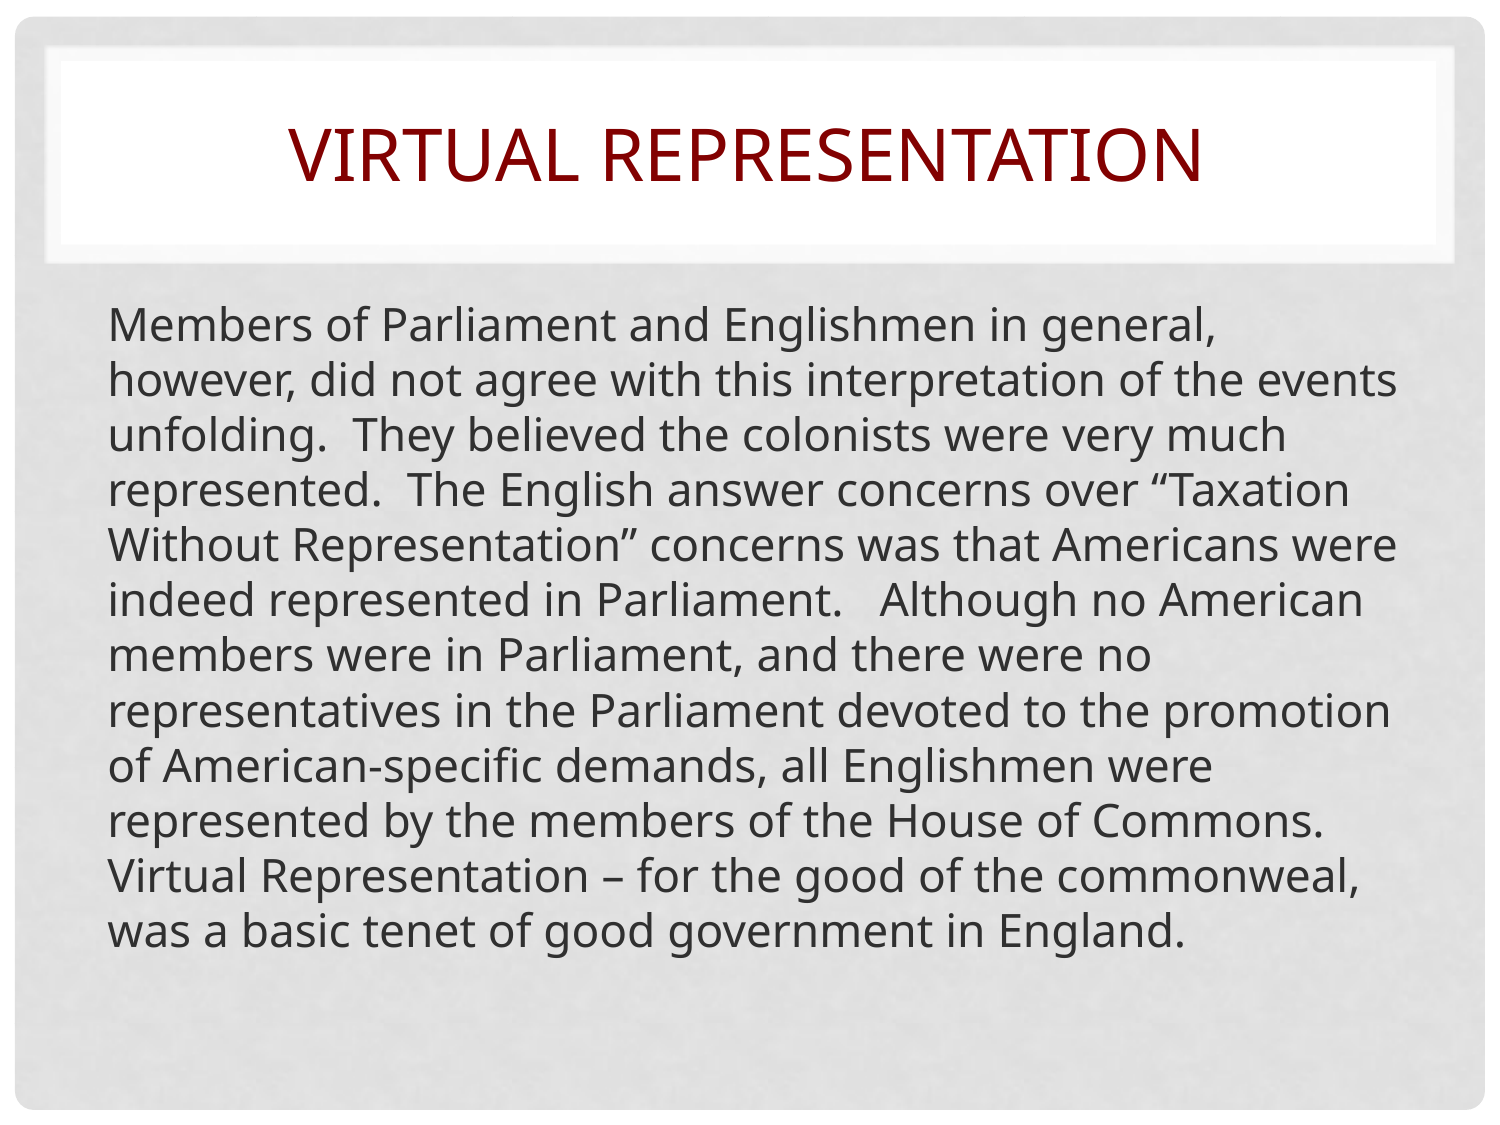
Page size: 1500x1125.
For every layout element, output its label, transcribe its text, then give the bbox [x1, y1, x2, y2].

title Virtual Representation [69, 66, 1425, 238]
list Members of Parliament and Englishmen in general, however, did not agree with this interpretation of the events unfolding. They believed the colonists were very much represented. The English answer concerns over “Taxation Without Representation” concerns was that Americans were indeed represented in Parliament. Although no American members were in Parliament, and there were no representatives in the Parliament devoted to the promotion of American-specific demands, all Englishmen were represented by the members of the House of Commons. Virtual Representation – for the good of the commonweal, was a basic tenet of good government in England. [75, 287, 1425, 1005]
